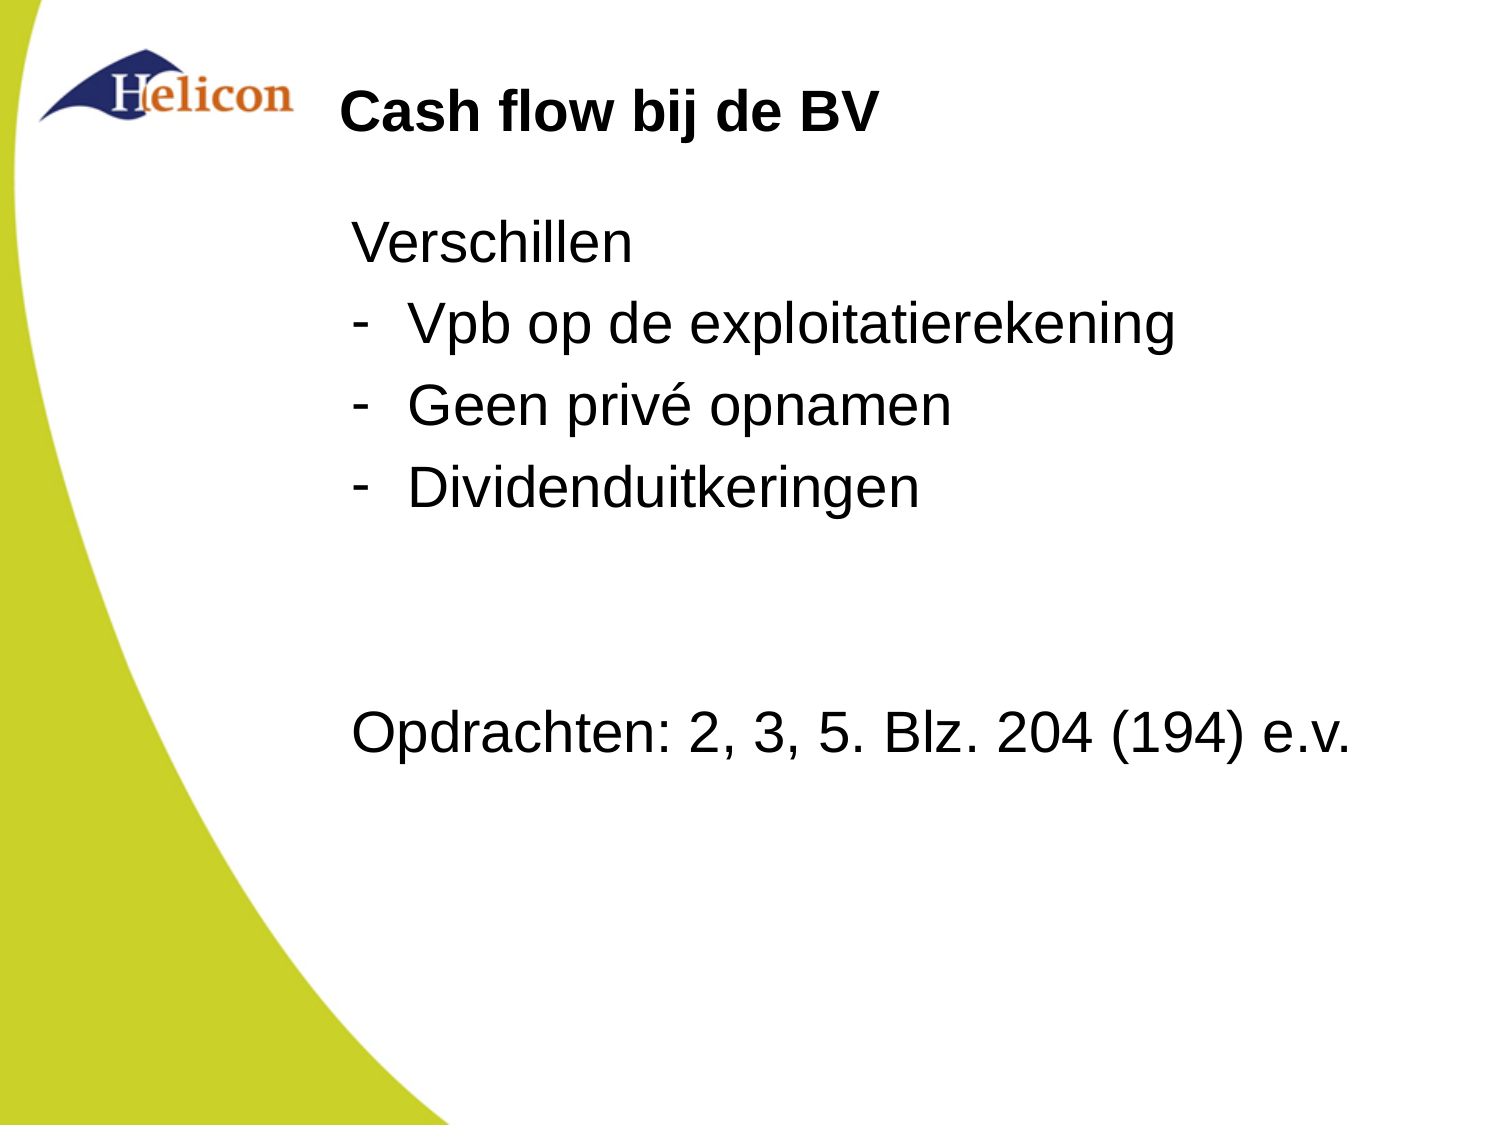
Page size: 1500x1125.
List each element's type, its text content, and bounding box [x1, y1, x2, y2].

picture [0, 0, 1500, 1125]
title Cash flow bij de BV [324, 54, 1415, 161]
list Verschillen Vpb op de exploitatierekening Geen privé opnamen Dividenduitkeringen Opdrachten: 2, 3, 5. Blz. 204 (194) e.v. [336, 196, 1425, 1005]
